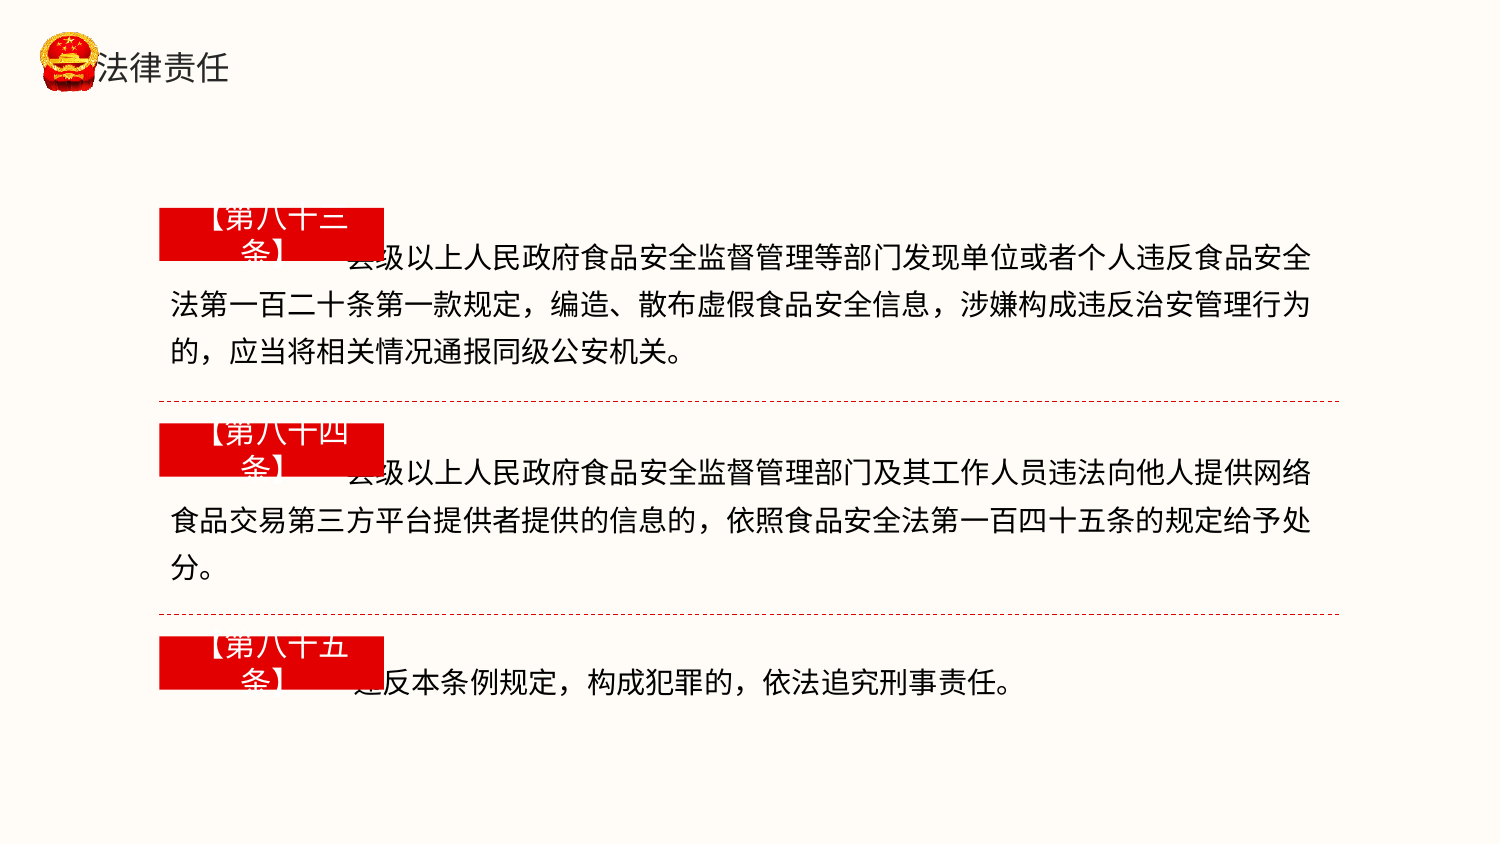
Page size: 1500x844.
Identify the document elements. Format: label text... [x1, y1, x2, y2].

text_box 县级以上人民政府食品安全监督管理部门及其工作人员违法向他人提供网络食品交易第三方平台提供者提供的信息的，依照食品安全法第一百四十五条的规定给予处分。 [159, 436, 1341, 590]
text_box 法律责任 [81, 37, 588, 98]
text_box 违反本条例规定，构成犯罪的，依法追究刑事责任。 [159, 649, 1341, 705]
text_box 【第八十三条】 [158, 207, 385, 262]
picture [31, 21, 104, 97]
text_box 【第八十五条】 [158, 635, 385, 691]
text_box 【第八十四条】 [158, 422, 385, 478]
text_box 县级以上人民政府食品安全监督管理等部门发现单位或者个人违反食品安全法第一百二十条第一款规定，编造、散布虚假食品安全信息，涉嫌构成违反治安管理行为的，应当将相关情况通报同级公安机关。 [159, 221, 1341, 374]
